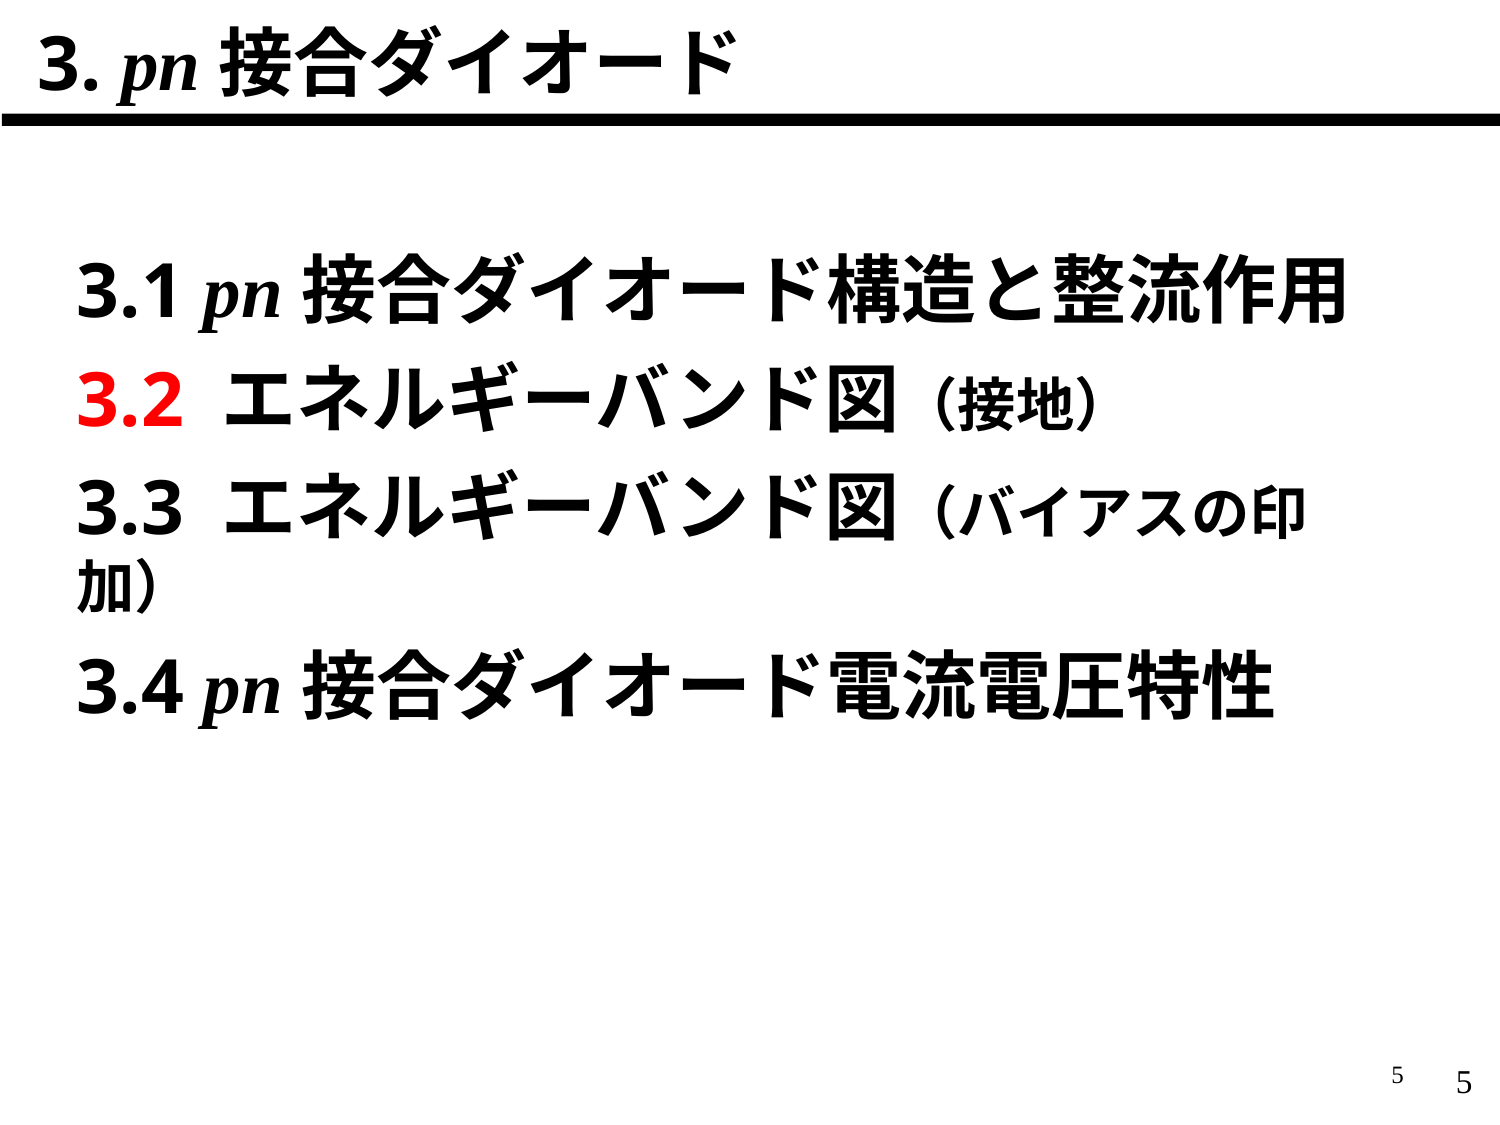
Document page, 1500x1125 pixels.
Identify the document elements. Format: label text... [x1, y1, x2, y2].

slide_number 5 [1175, 1042, 1488, 1118]
title 3. pn接合ダイオード [37, 30, 1500, 106]
list 3.1 pn接合ダイオード構造と整流作用 3.2 エネルギーバンド図（接地） 3.3 エネルギーバンド図（バイアスの印加） 3.4 pn接合ダイオード電流電圧特性 [61, 234, 1438, 890]
